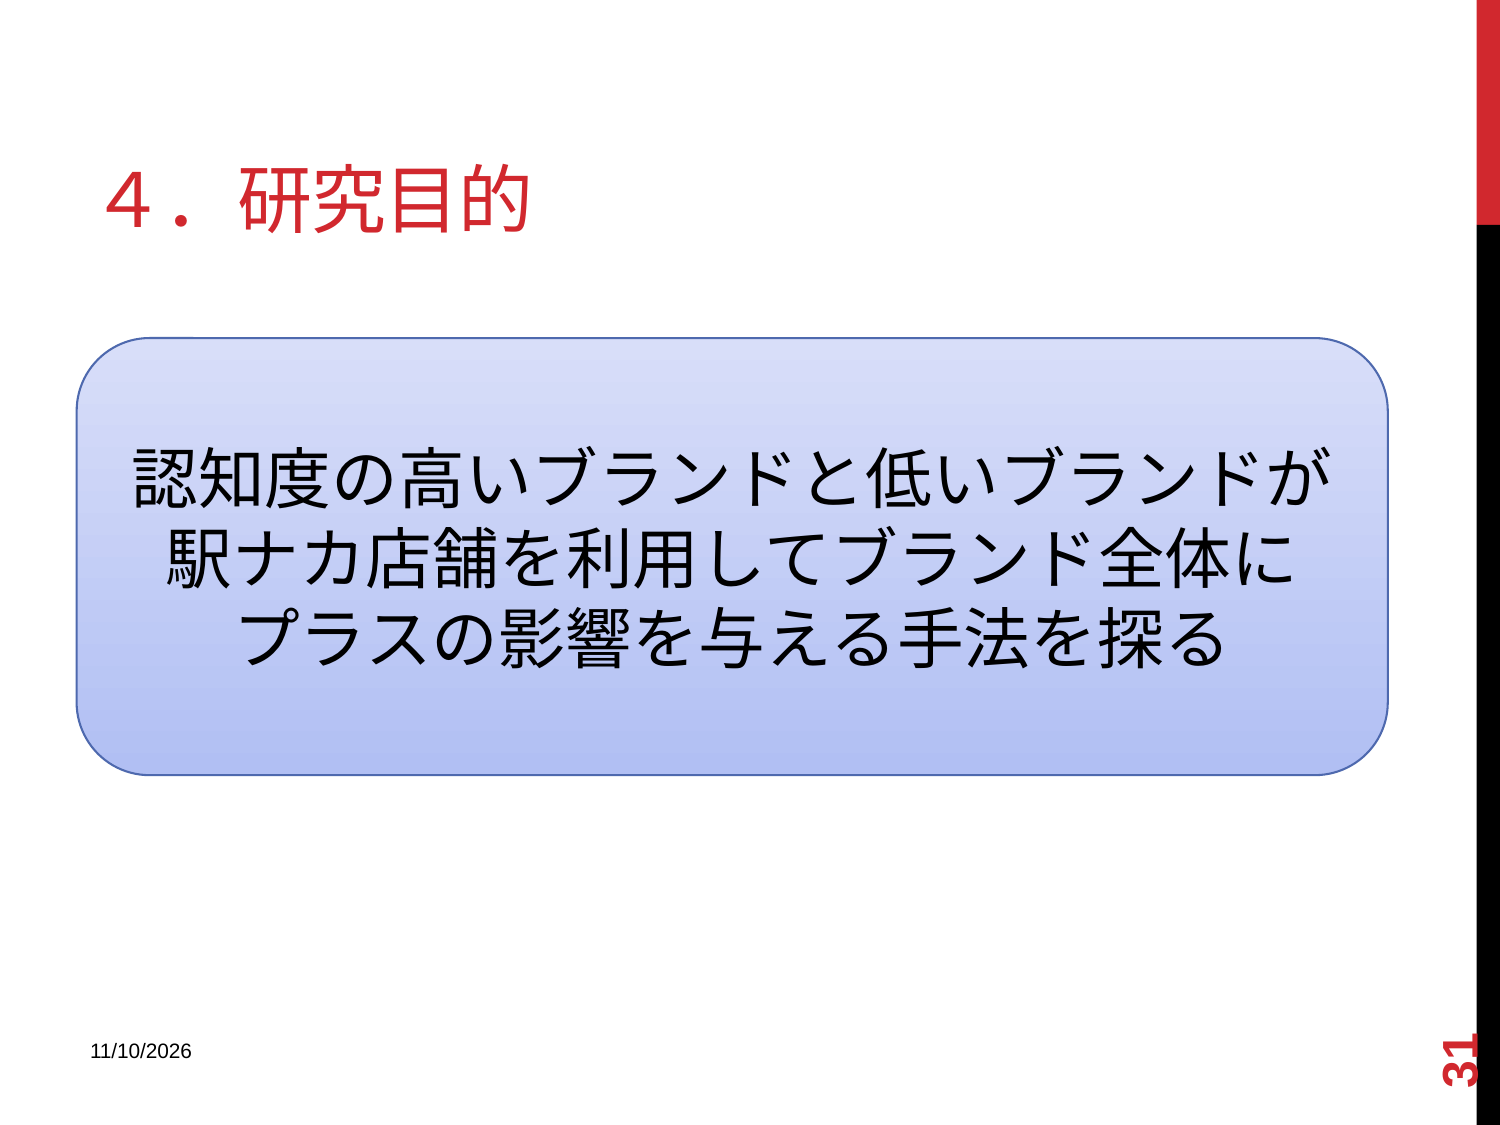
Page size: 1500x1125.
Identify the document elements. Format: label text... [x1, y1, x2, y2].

text_box 認知度の高いブランドと低いブランドが 駅ナカ店舗を利用してブランド全体に プラスの影響を与える手法を探る [75, 336, 1389, 777]
slide_number 31 [1427, 887, 1488, 1104]
title ４．研究目的 [75, 25, 1025, 250]
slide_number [75, 1012, 638, 1063]
